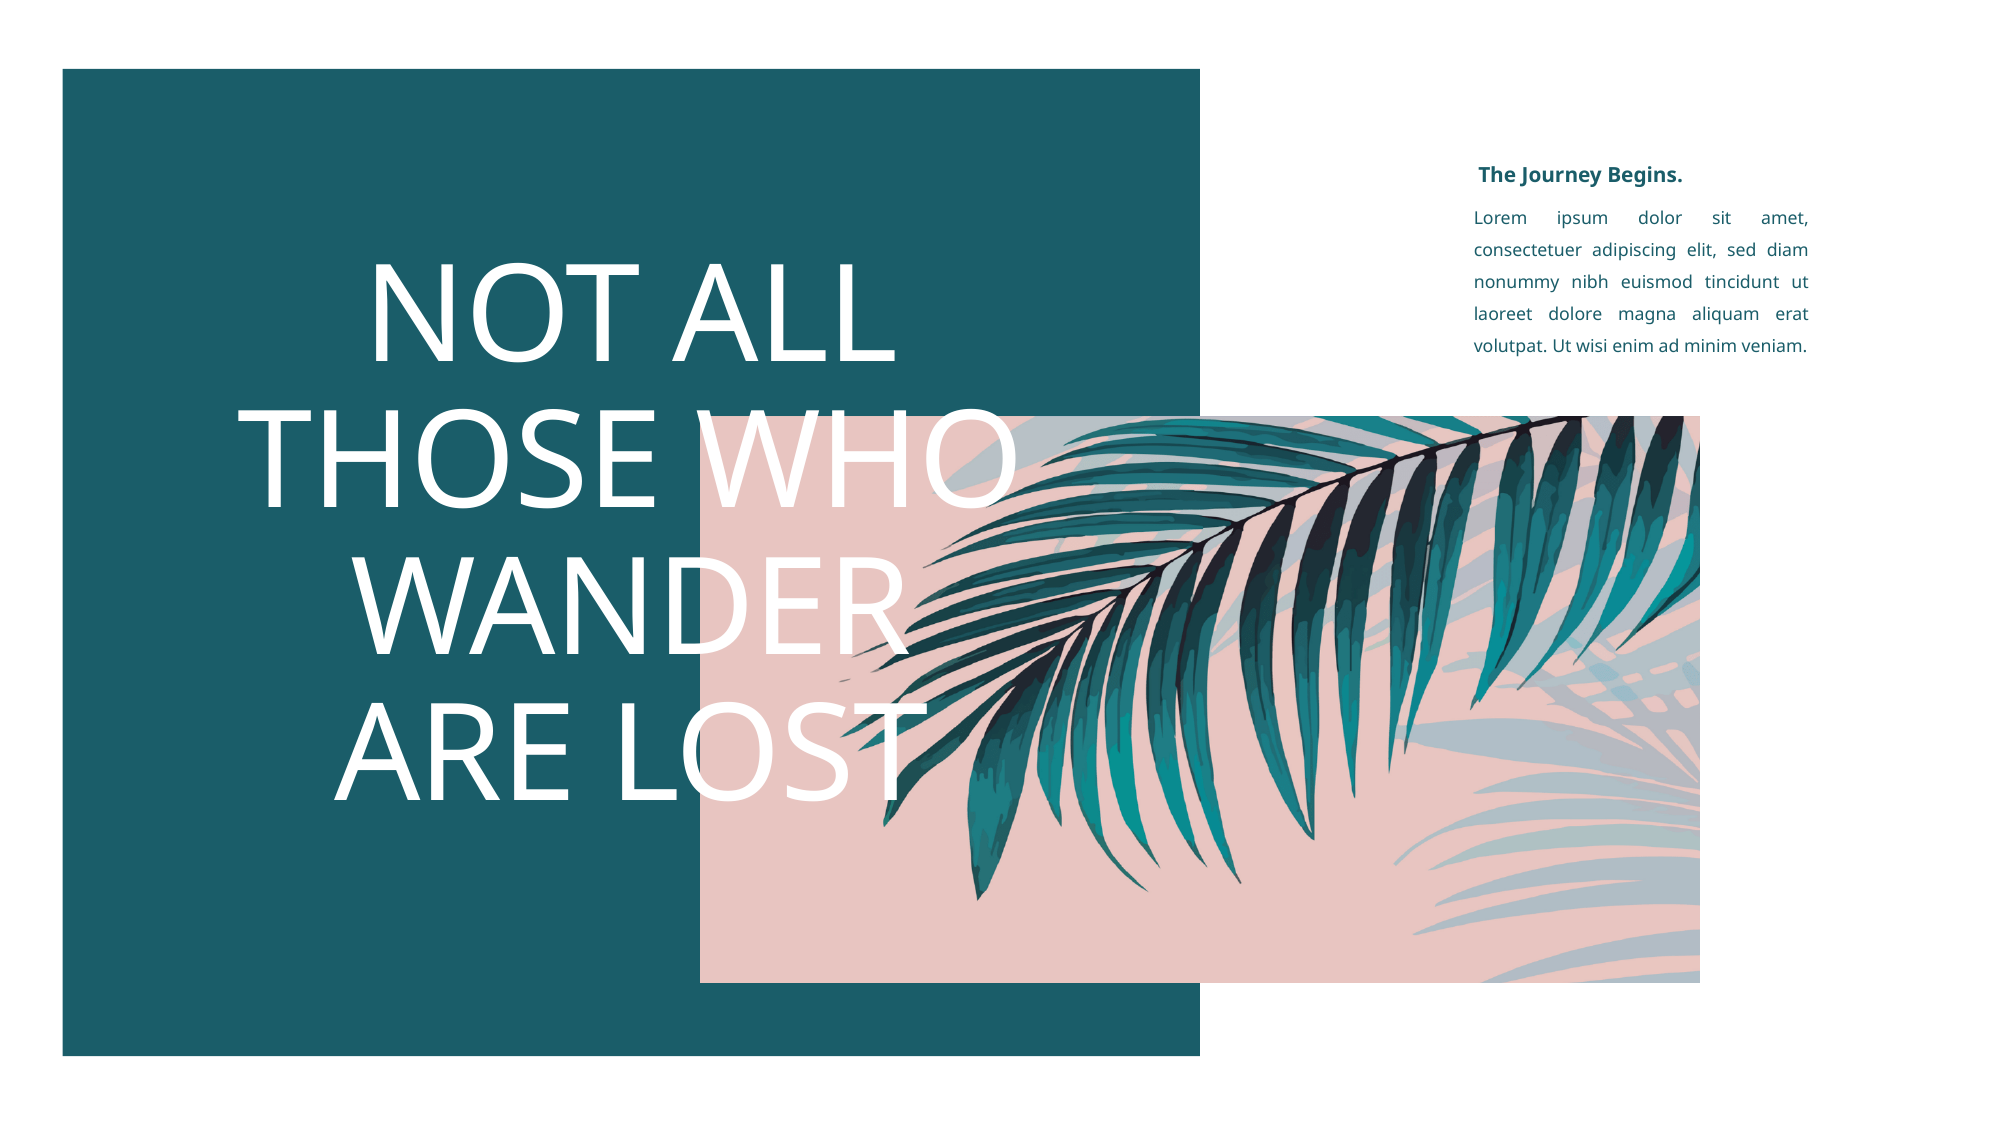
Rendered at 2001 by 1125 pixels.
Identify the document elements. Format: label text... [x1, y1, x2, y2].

text_box NOT ALL THOSE WHO WANDER ARE LOST [223, 237, 1040, 837]
text_box [62, 68, 1201, 1057]
picture [700, 416, 1700, 984]
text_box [1458, 141, 1824, 408]
